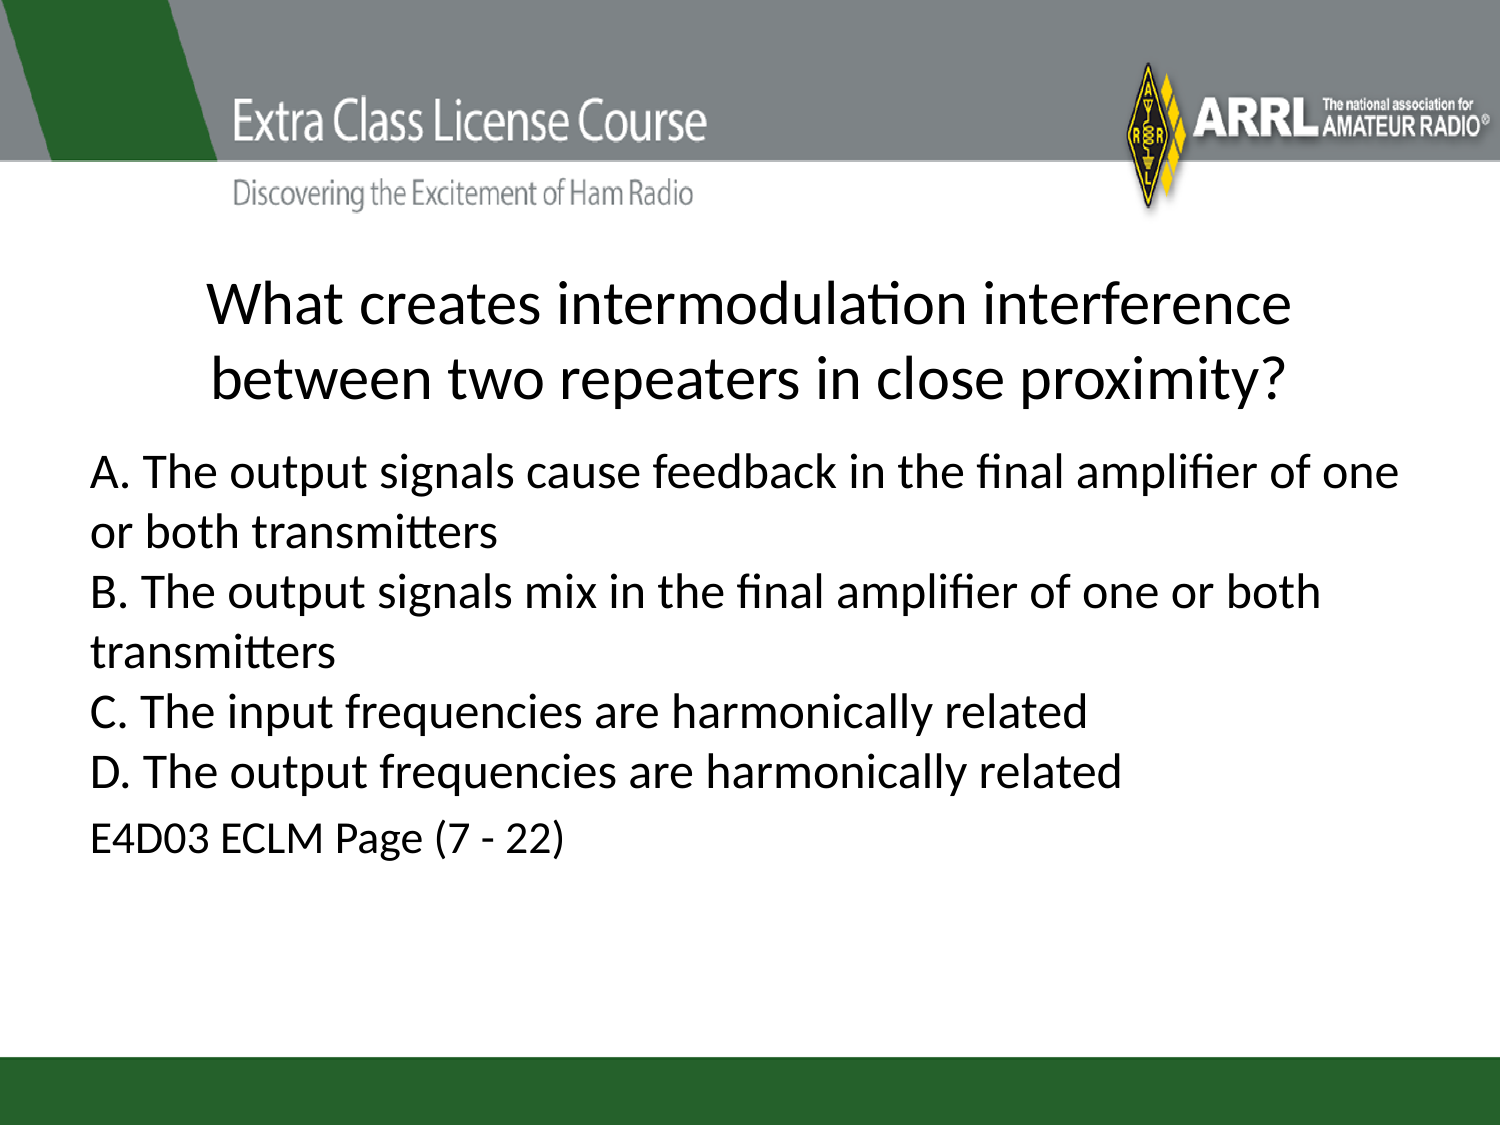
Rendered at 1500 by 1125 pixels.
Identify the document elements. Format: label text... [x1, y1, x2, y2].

list A. The output signals cause feedback in the final amplifier of one or both transmitters B. The output signals mix in the final amplifier of one or both transmitters C. The input frequencies are harmonically related D. The output frequencies are harmonically related E4D03 ECLM Page (7 - 22) [75, 431, 1425, 949]
picture [0, 0, 1500, 1125]
title What creates intermodulation interference between two repeaters in close proximity? [75, 254, 1425, 431]
